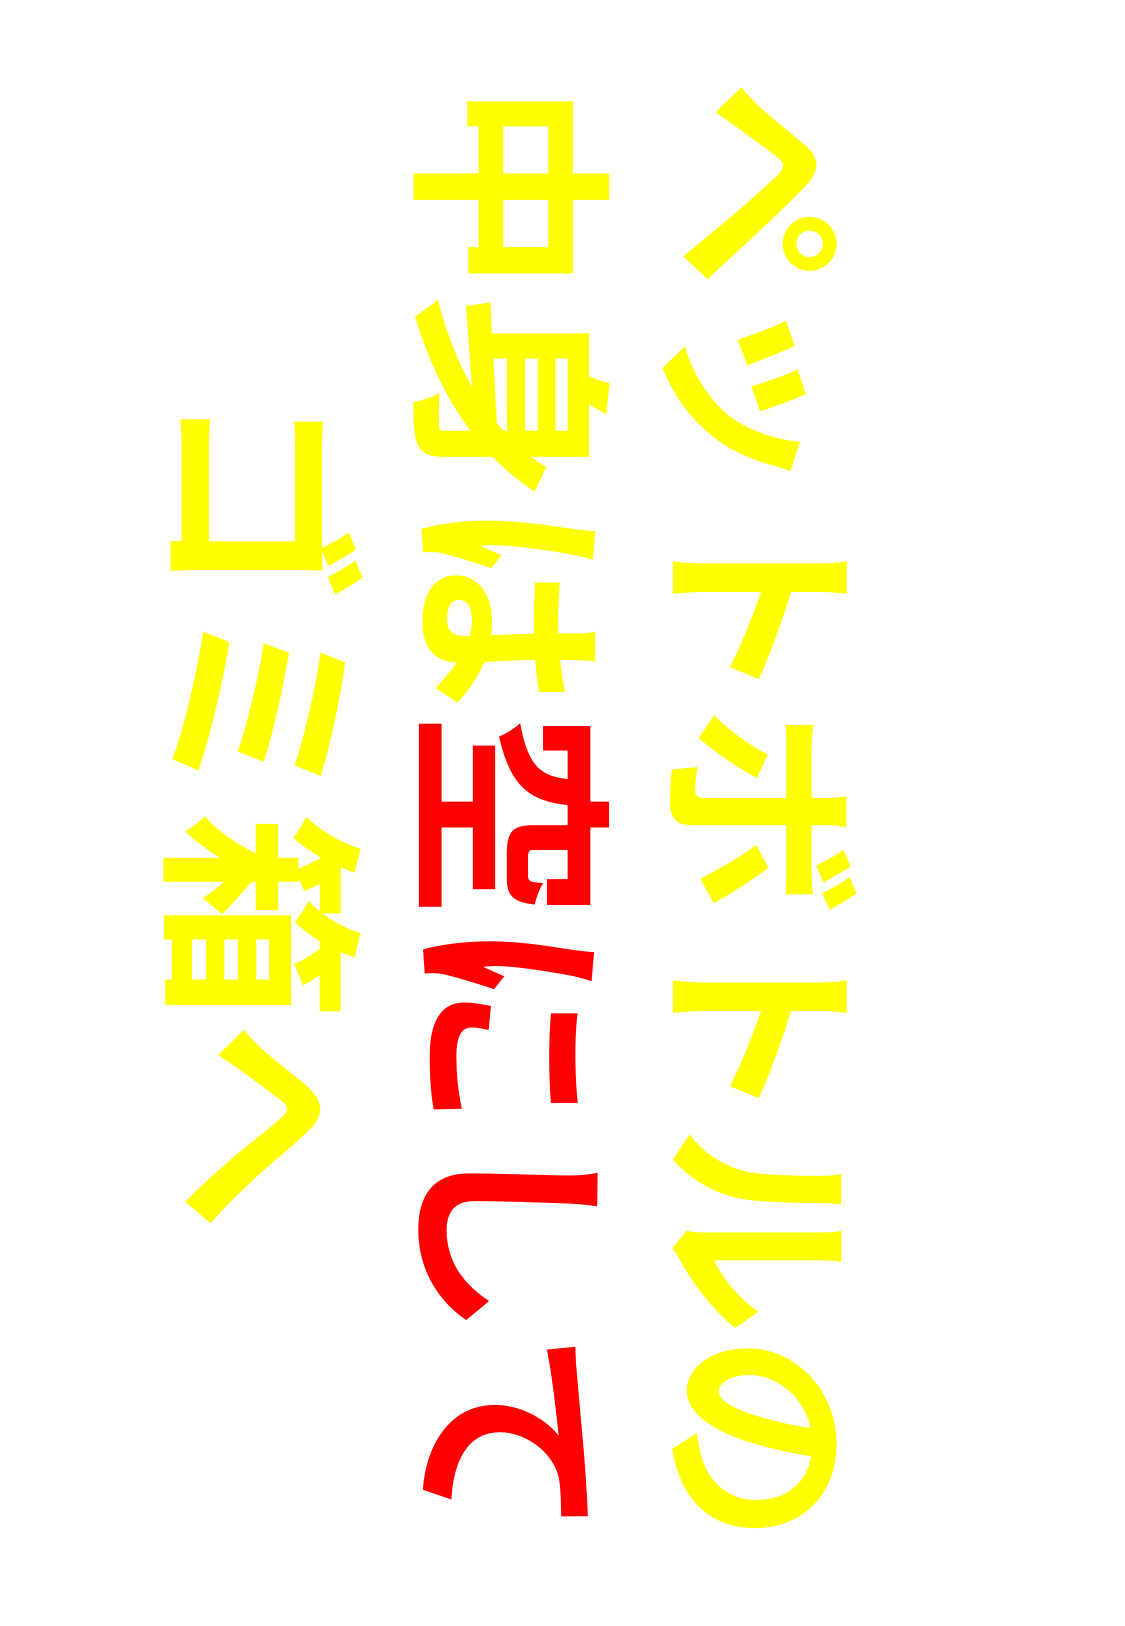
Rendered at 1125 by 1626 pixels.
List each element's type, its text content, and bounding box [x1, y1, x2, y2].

text_box ペットボトルの 中身は空にして ゴミ箱へ [133, 64, 922, 1561]
